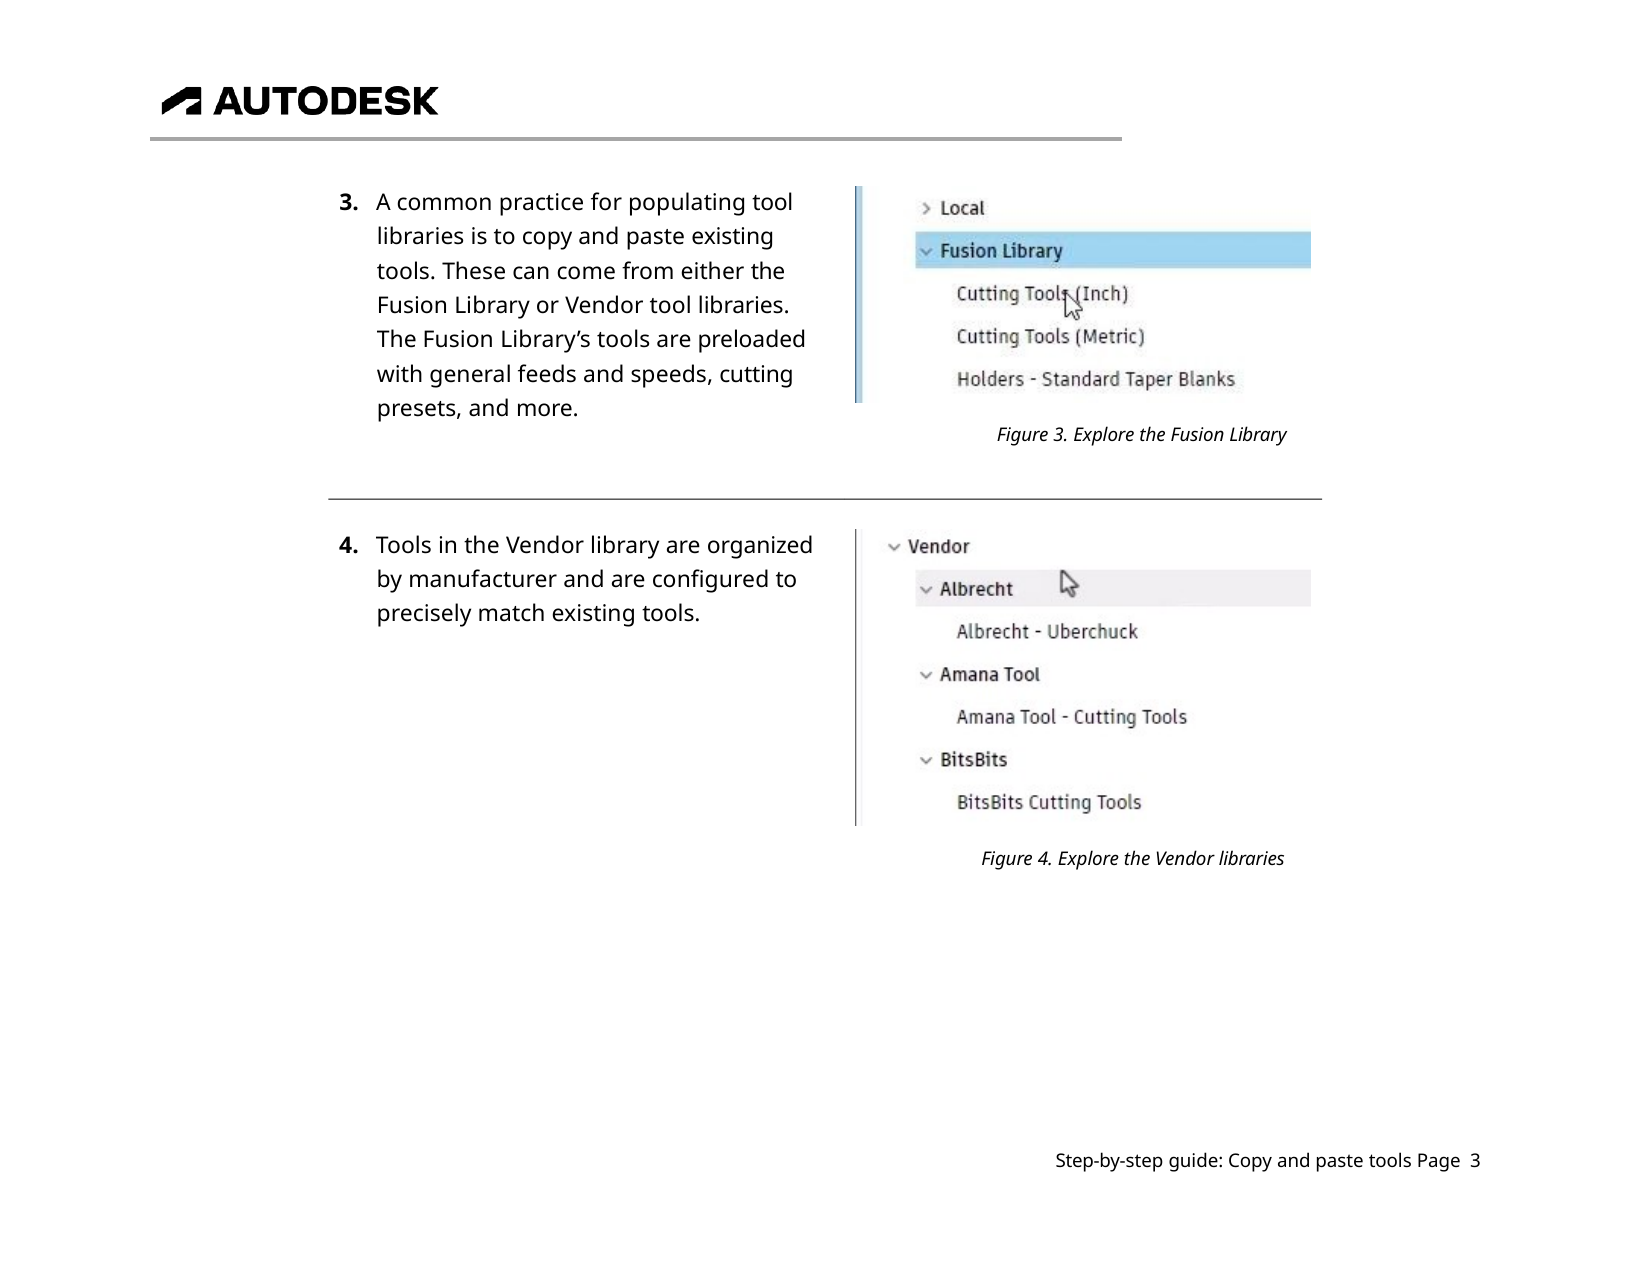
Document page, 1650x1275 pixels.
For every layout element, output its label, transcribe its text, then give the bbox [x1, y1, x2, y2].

text_box 3. A common practice for populating tool libraries is to copy and paste existing tools. These can come from either the Fusion Library or Vendor tool libraries. The Fusion Library’s tools are preloaded with general feeds and speeds, cutting presets, and more. [337, 178, 811, 421]
picture [161, 86, 439, 115]
text_box Figure 3. Explore the Fusion Library [994, 420, 1313, 445]
text_box Figure 4. Explore the Vendor libraries [979, 844, 1313, 870]
picture [854, 529, 1311, 826]
text_box 4. Tools in the Vendor library are organized by manufacturer and are configured to precisely match existing tools. [337, 521, 820, 627]
slide_number Step-by-step guide: Copy and paste tools Page 10 [1053, 1145, 1509, 1275]
picture [854, 186, 1311, 403]
